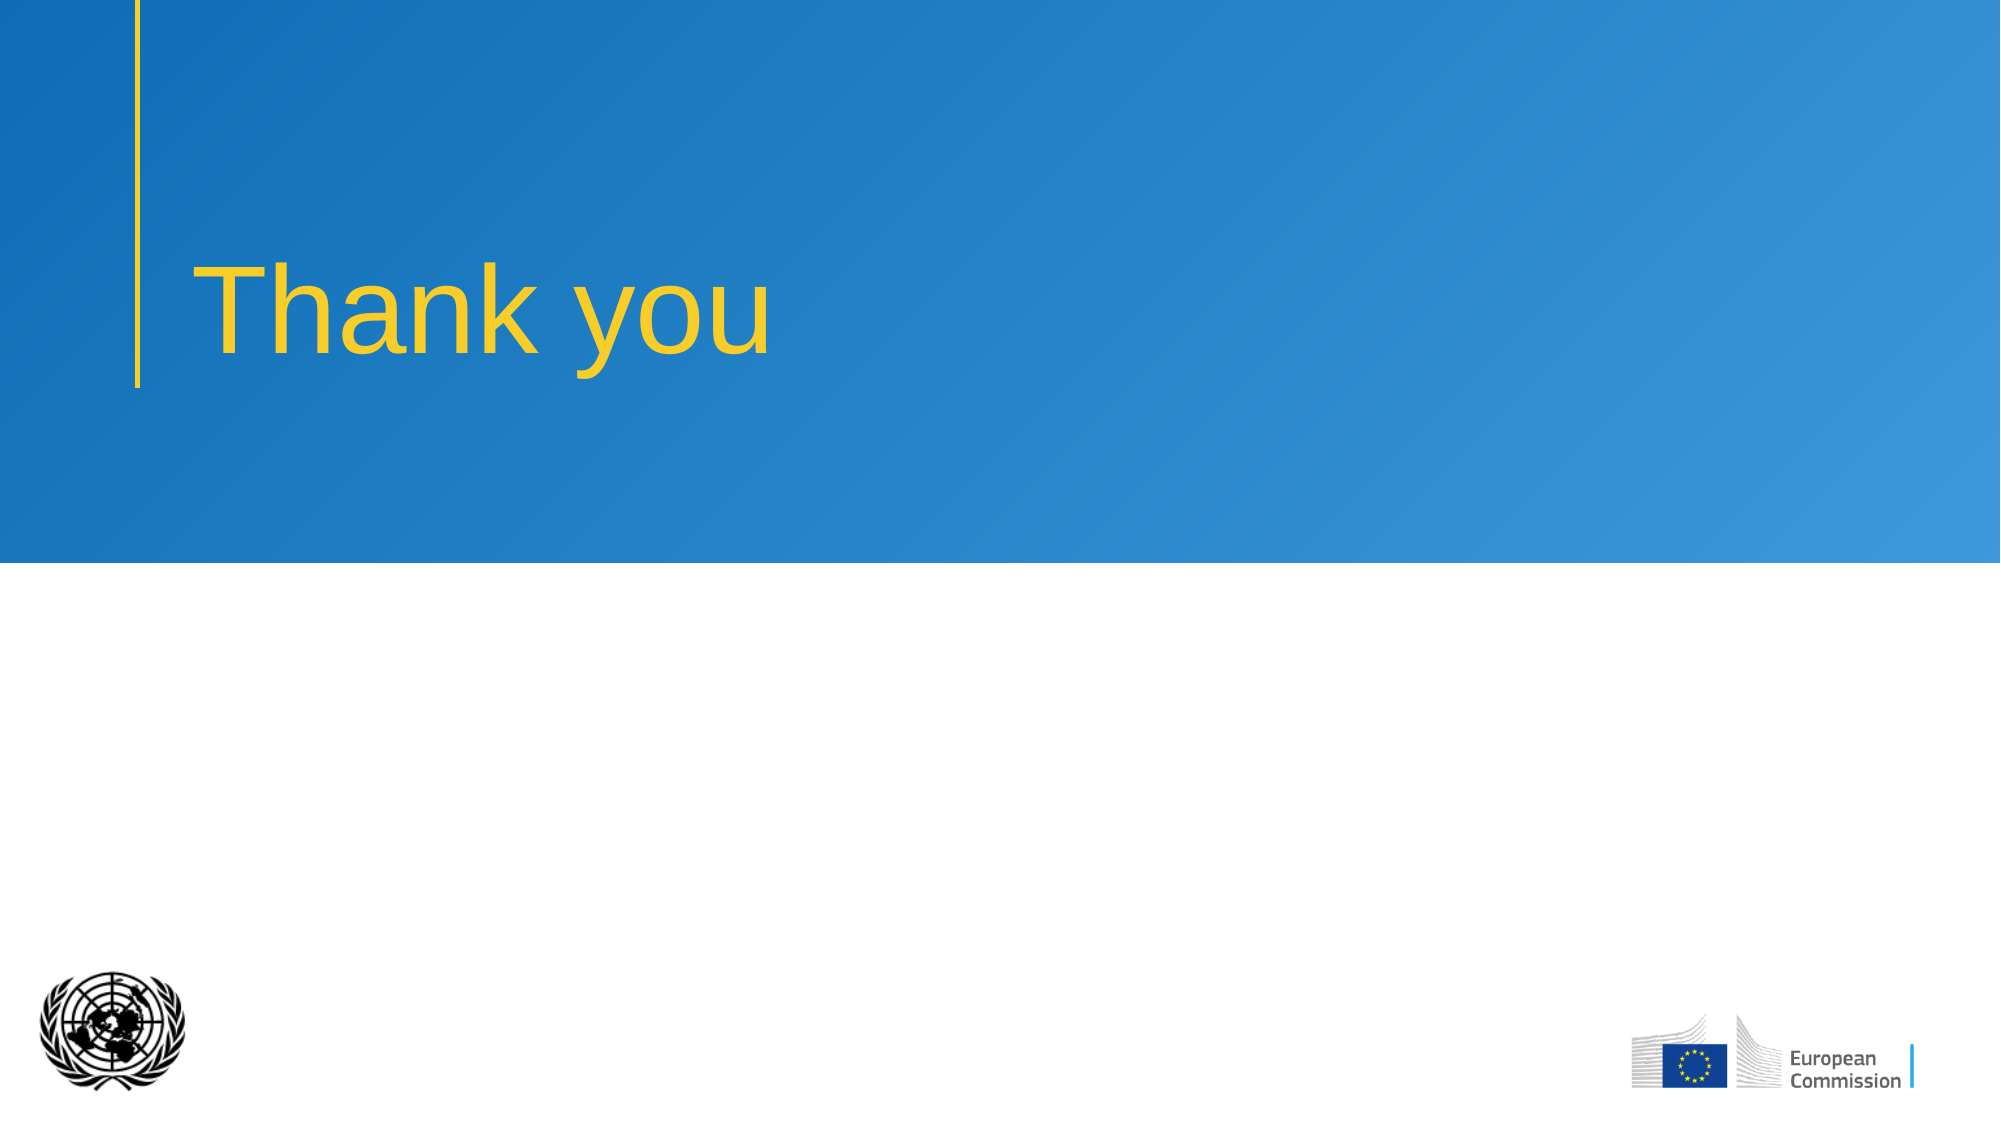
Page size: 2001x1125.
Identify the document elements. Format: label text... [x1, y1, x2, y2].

picture [36, 969, 189, 1095]
picture [1631, 1013, 1915, 1091]
title Thank you [176, 184, 1821, 388]
